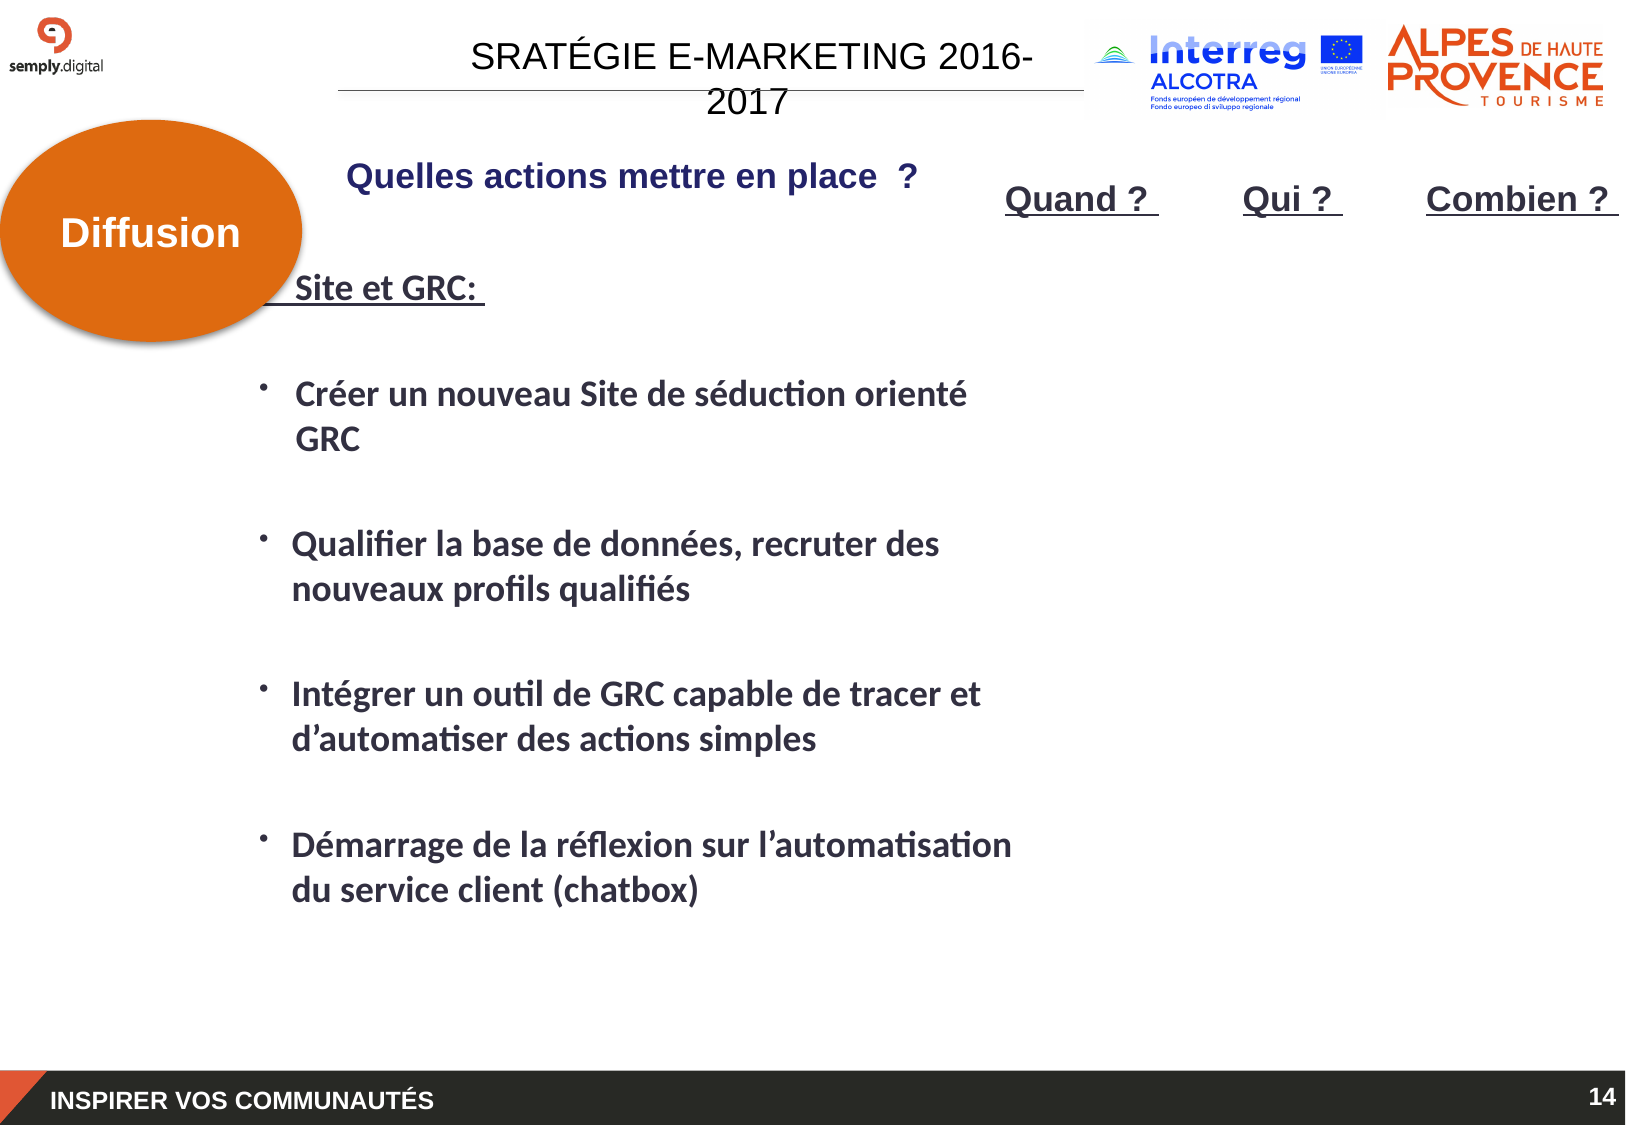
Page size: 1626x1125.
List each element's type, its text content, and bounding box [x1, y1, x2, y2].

text_box Quelles actions mettre en place ? [338, 145, 927, 203]
text_box Combien ? [1418, 168, 1625, 227]
picture [1388, 24, 1603, 108]
text_box Quand ? [997, 168, 1235, 227]
text_box Site et GRC: Créer un nouveau Site de séduction orienté GRC Qualifier la base de données, recruter des nouveaux profils qualifiés Intégrer un outil de GRC capable de tracer et d’automatiser des actions simples Démarrage de la réflexion sur l’automatisation du service client (chatbox) [32, 255, 1023, 918]
text_box Diffusion [0, 119, 303, 342]
picture [5, 10, 108, 81]
slide_number 14 [1581, 1074, 1624, 1116]
picture [1083, 18, 1386, 121]
text_box Qui ? [1235, 168, 1418, 227]
